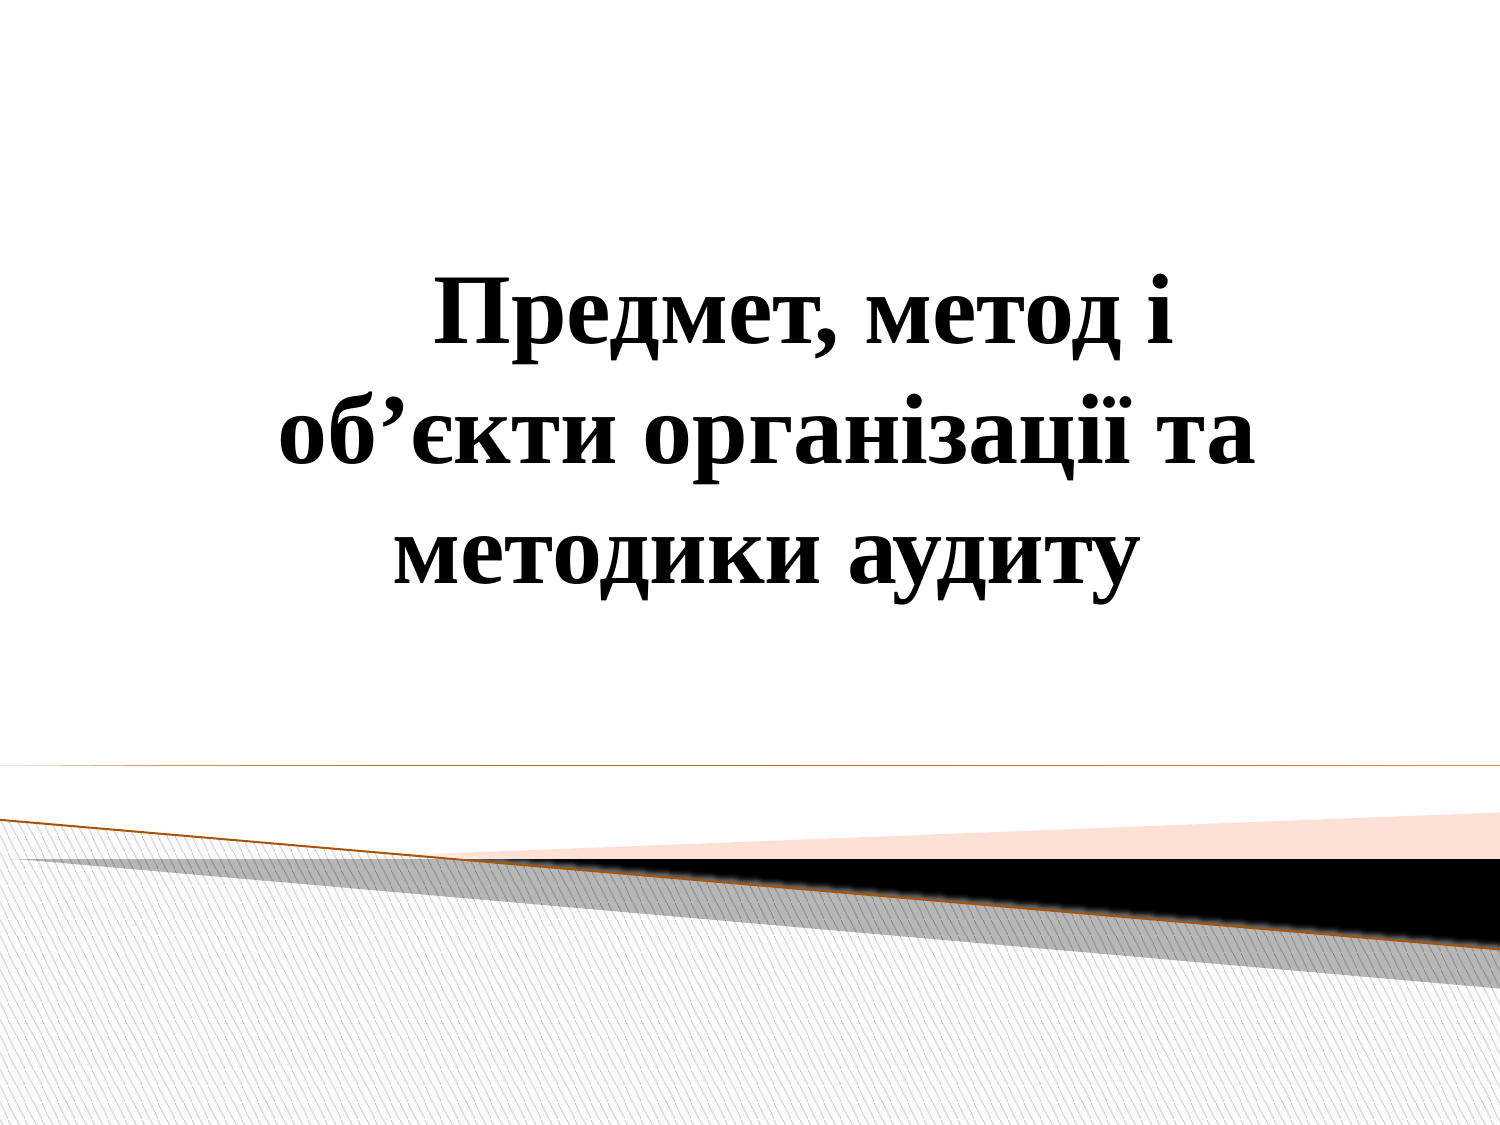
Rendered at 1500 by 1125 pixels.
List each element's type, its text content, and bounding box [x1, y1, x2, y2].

text_box Предмет, метод і об’єкти організації та методики аудиту [175, 236, 1360, 611]
